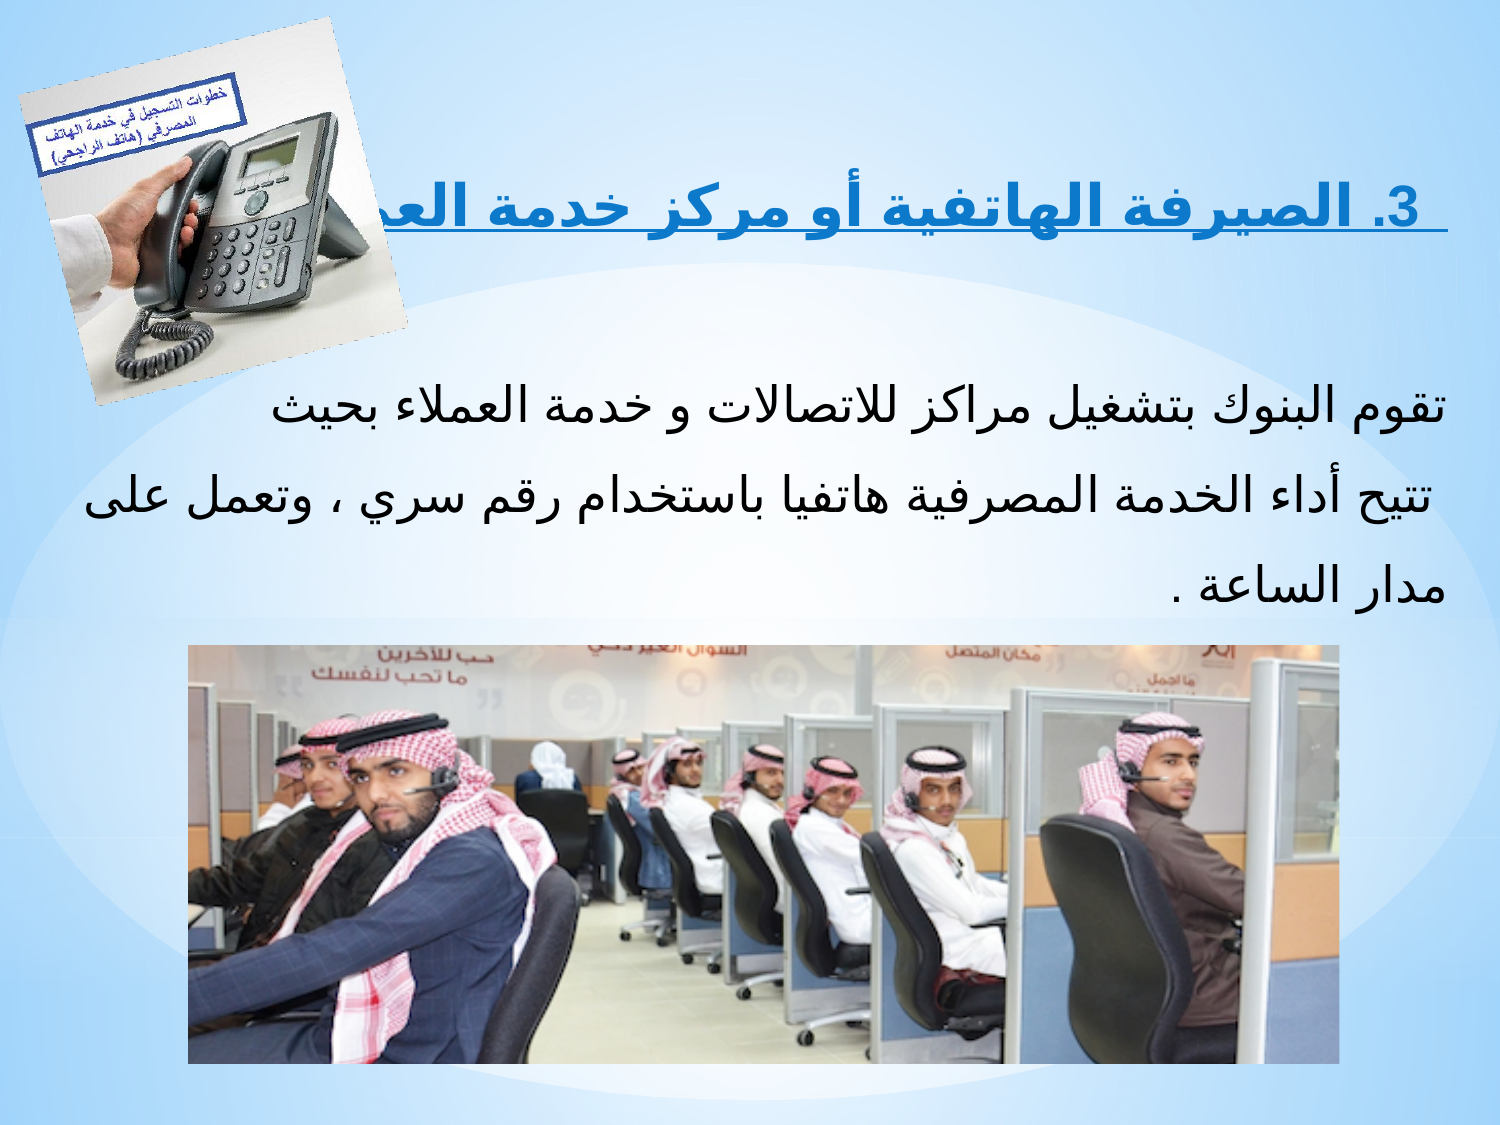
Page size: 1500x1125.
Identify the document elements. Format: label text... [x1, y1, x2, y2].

text_box 3. الصيرفة الهاتفية أو مركز خدمة العملاء: تقوم البنوك بتشغيل مراكز للاتصالات و خدمة العملاء بحيث تتيح أداء الخدمة المصرفية هاتفيا باستخدام رقم سري ، وتعمل على مدار الساعة . [64, 125, 1463, 620]
picture [17, 16, 408, 406]
picture [187, 644, 1340, 1065]
